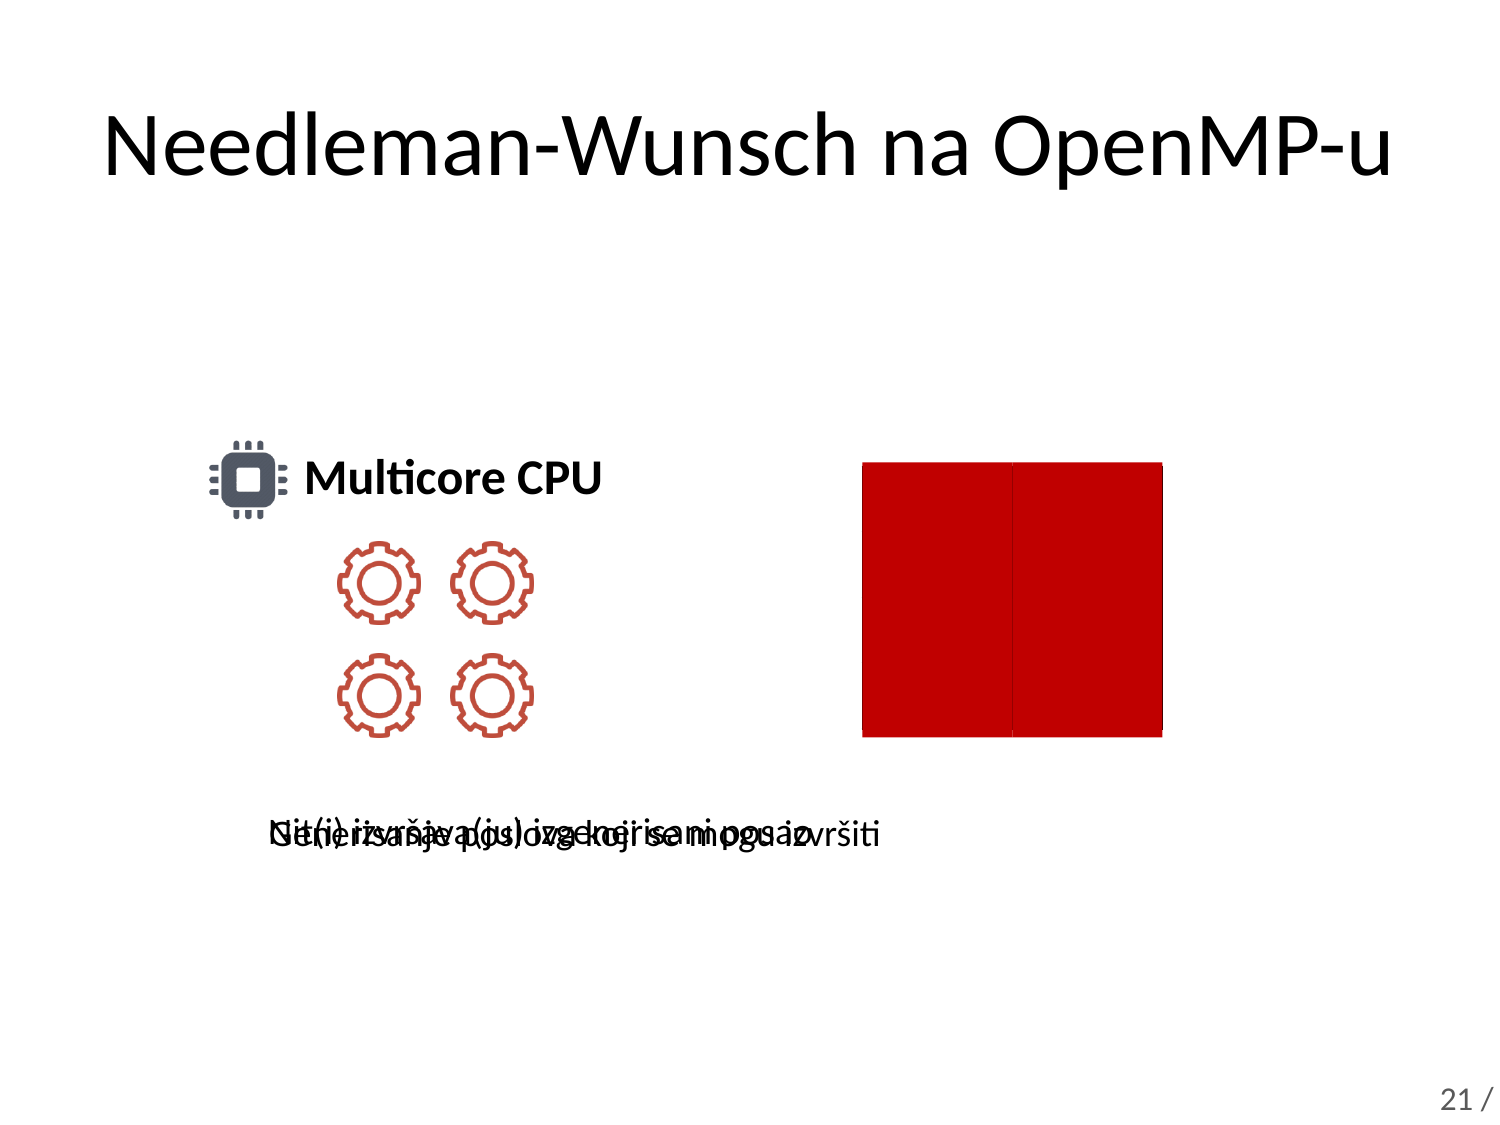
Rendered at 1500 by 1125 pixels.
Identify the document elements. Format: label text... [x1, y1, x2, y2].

text_box [1010, 598, 1164, 739]
text_box Generisanje poslova koji se mogu izvršiti [254, 801, 897, 862]
text_box [1010, 460, 1164, 598]
picture [337, 653, 422, 738]
text_box [860, 460, 1010, 598]
picture [337, 541, 422, 626]
picture [449, 541, 534, 626]
picture [199, 428, 297, 526]
text_box Nit(i) izvršava(ju) izgenerisani posao [253, 799, 829, 860]
picture [449, 653, 534, 738]
text_box Multicore CPU [301, 437, 619, 513]
text_box [860, 598, 1010, 739]
title Needleman-Wunsch na OpenMP-u [75, 45, 1425, 233]
